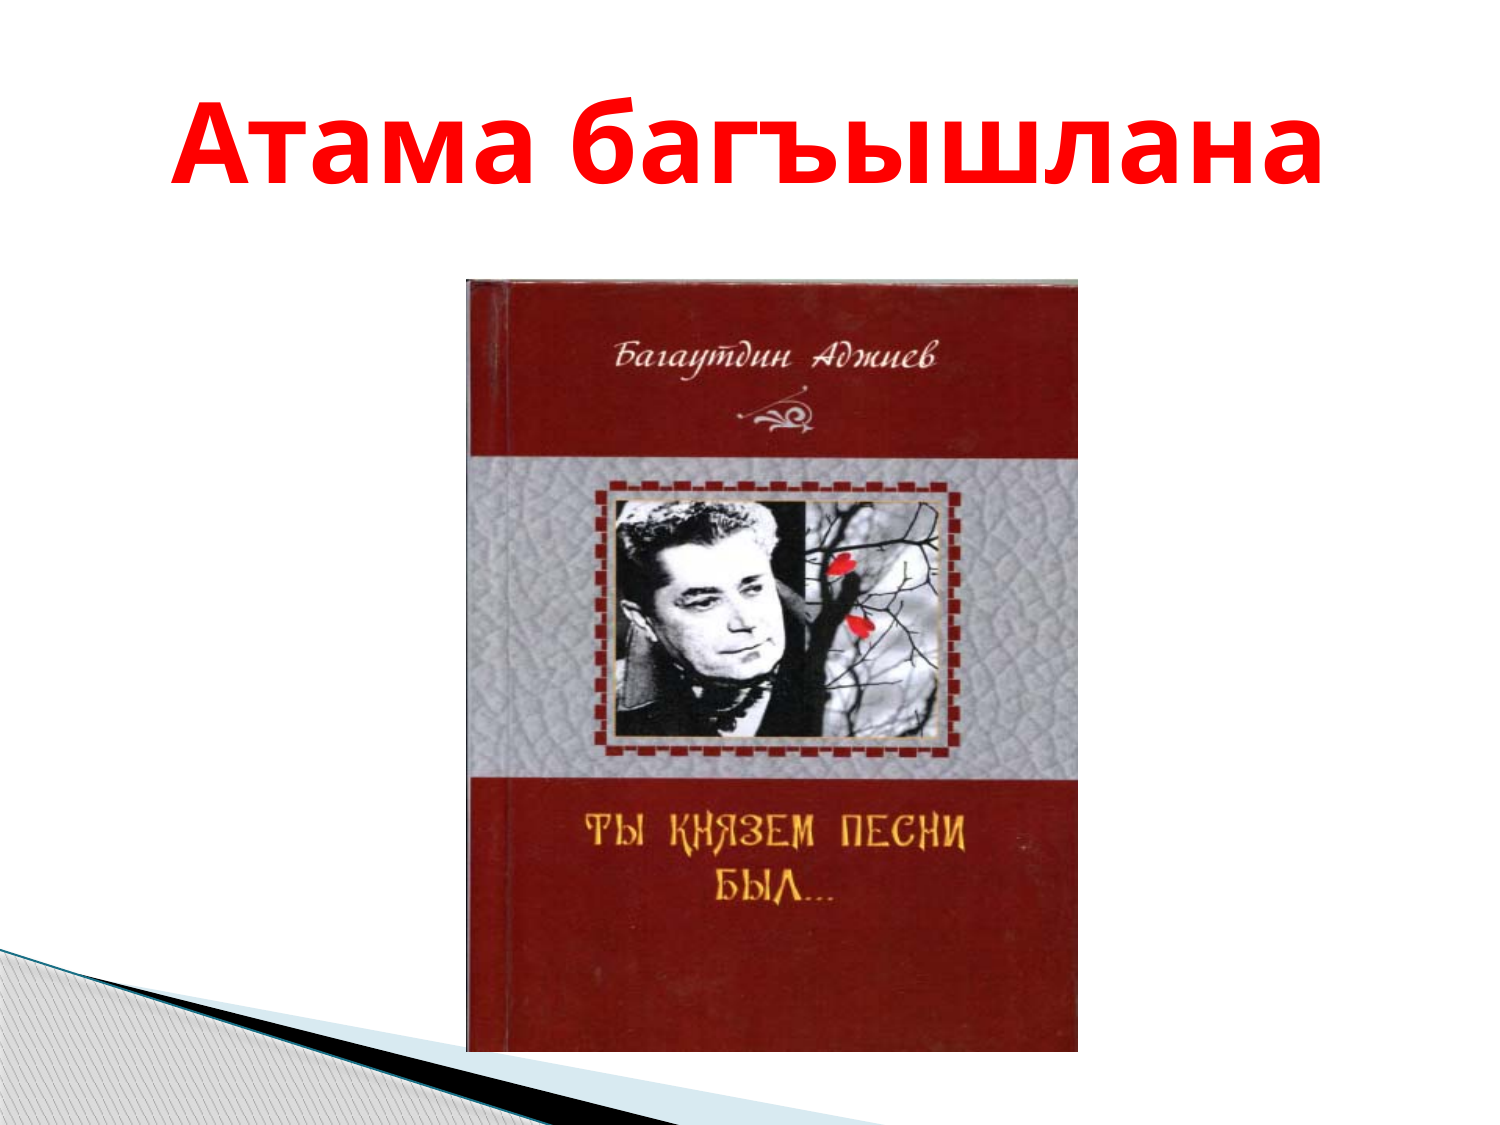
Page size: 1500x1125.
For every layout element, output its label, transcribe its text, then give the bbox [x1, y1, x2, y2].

title Атама багъышлана [75, 45, 1425, 233]
picture [466, 278, 1078, 1052]
